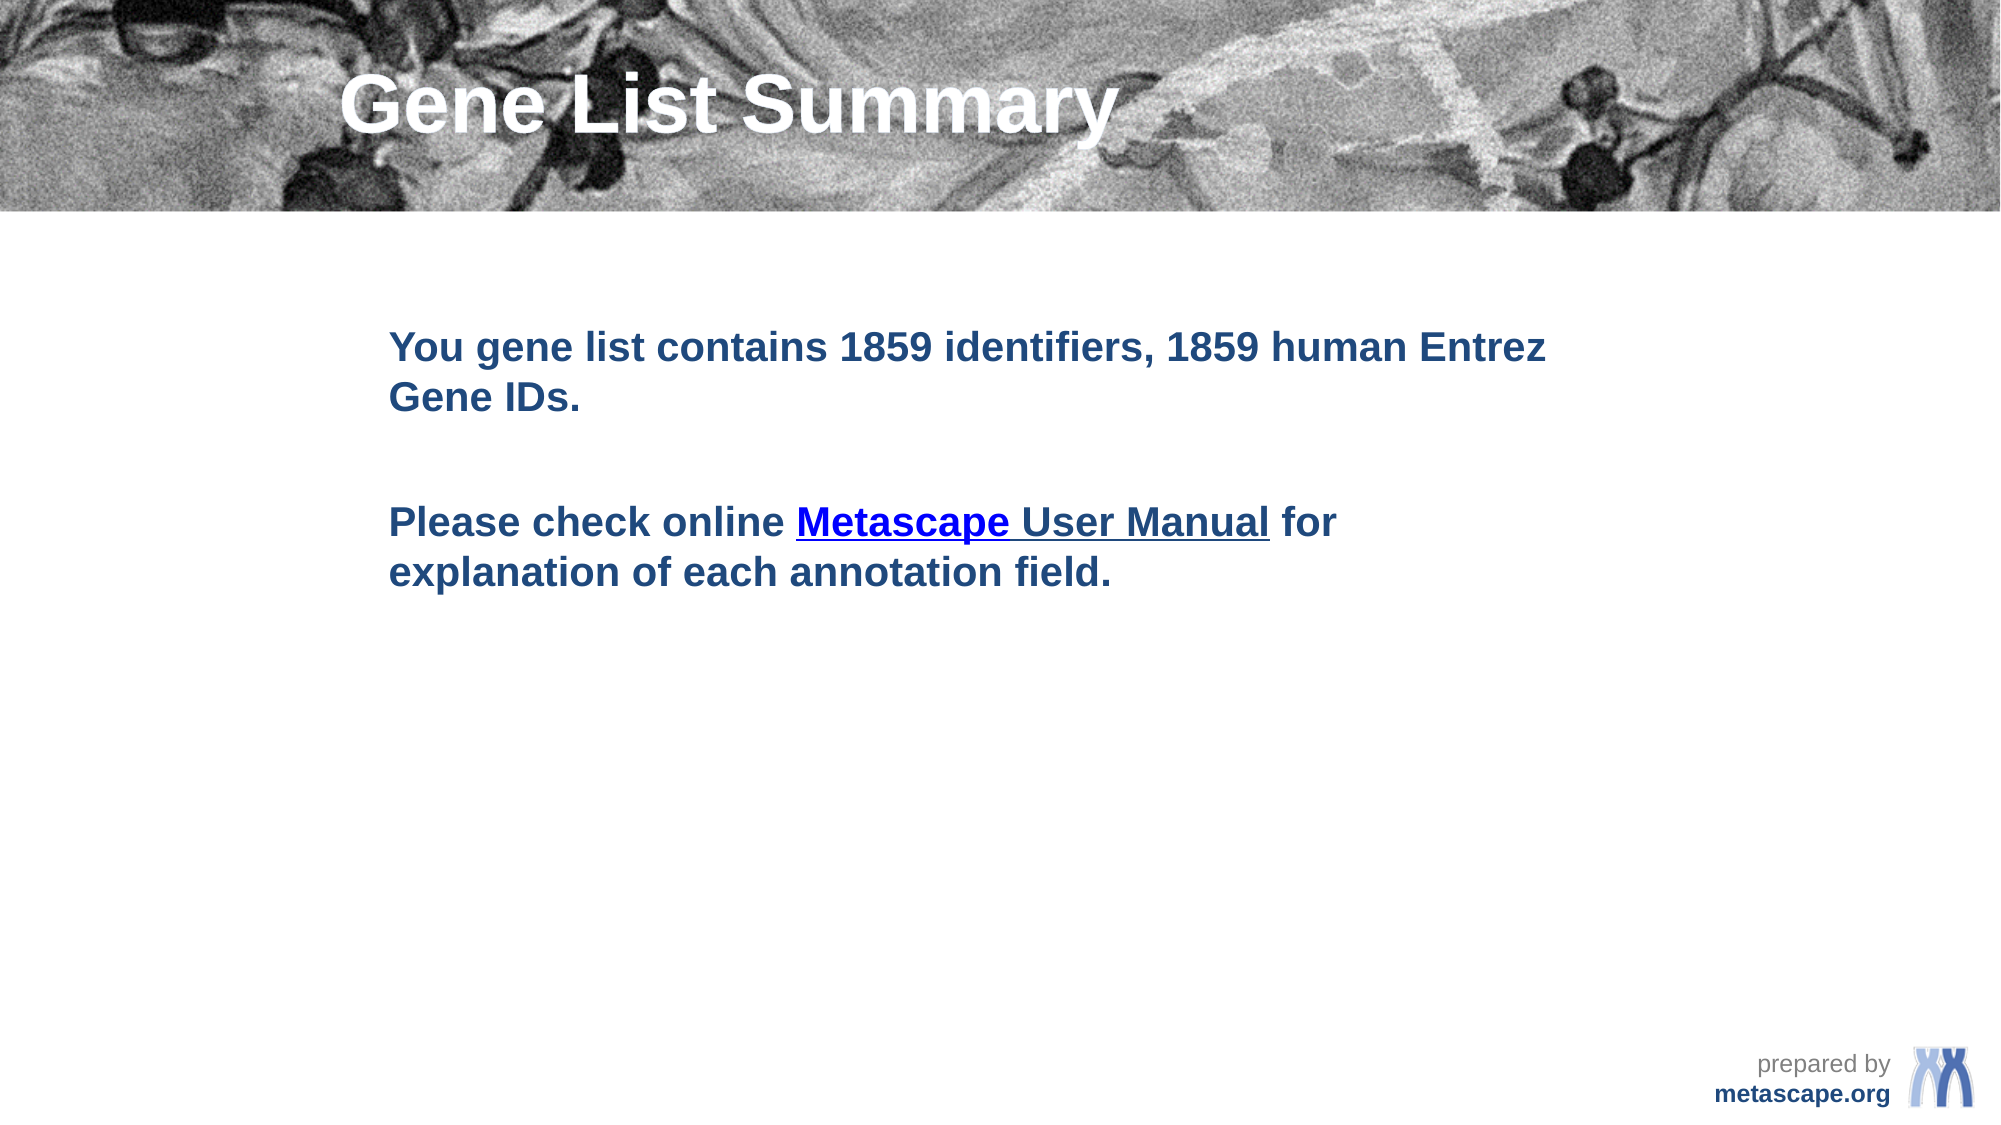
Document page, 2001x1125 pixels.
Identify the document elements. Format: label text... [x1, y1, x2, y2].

picture [0, 0, 2001, 1125]
text_box You gene list contains 1859 identifiers, 1859 human Entrez Gene IDs. [373, 311, 1647, 427]
title Gene List Summary [323, 11, 1226, 187]
text_box Please check online Metascape User Manual for explanation of each annotation field. [373, 487, 1526, 603]
